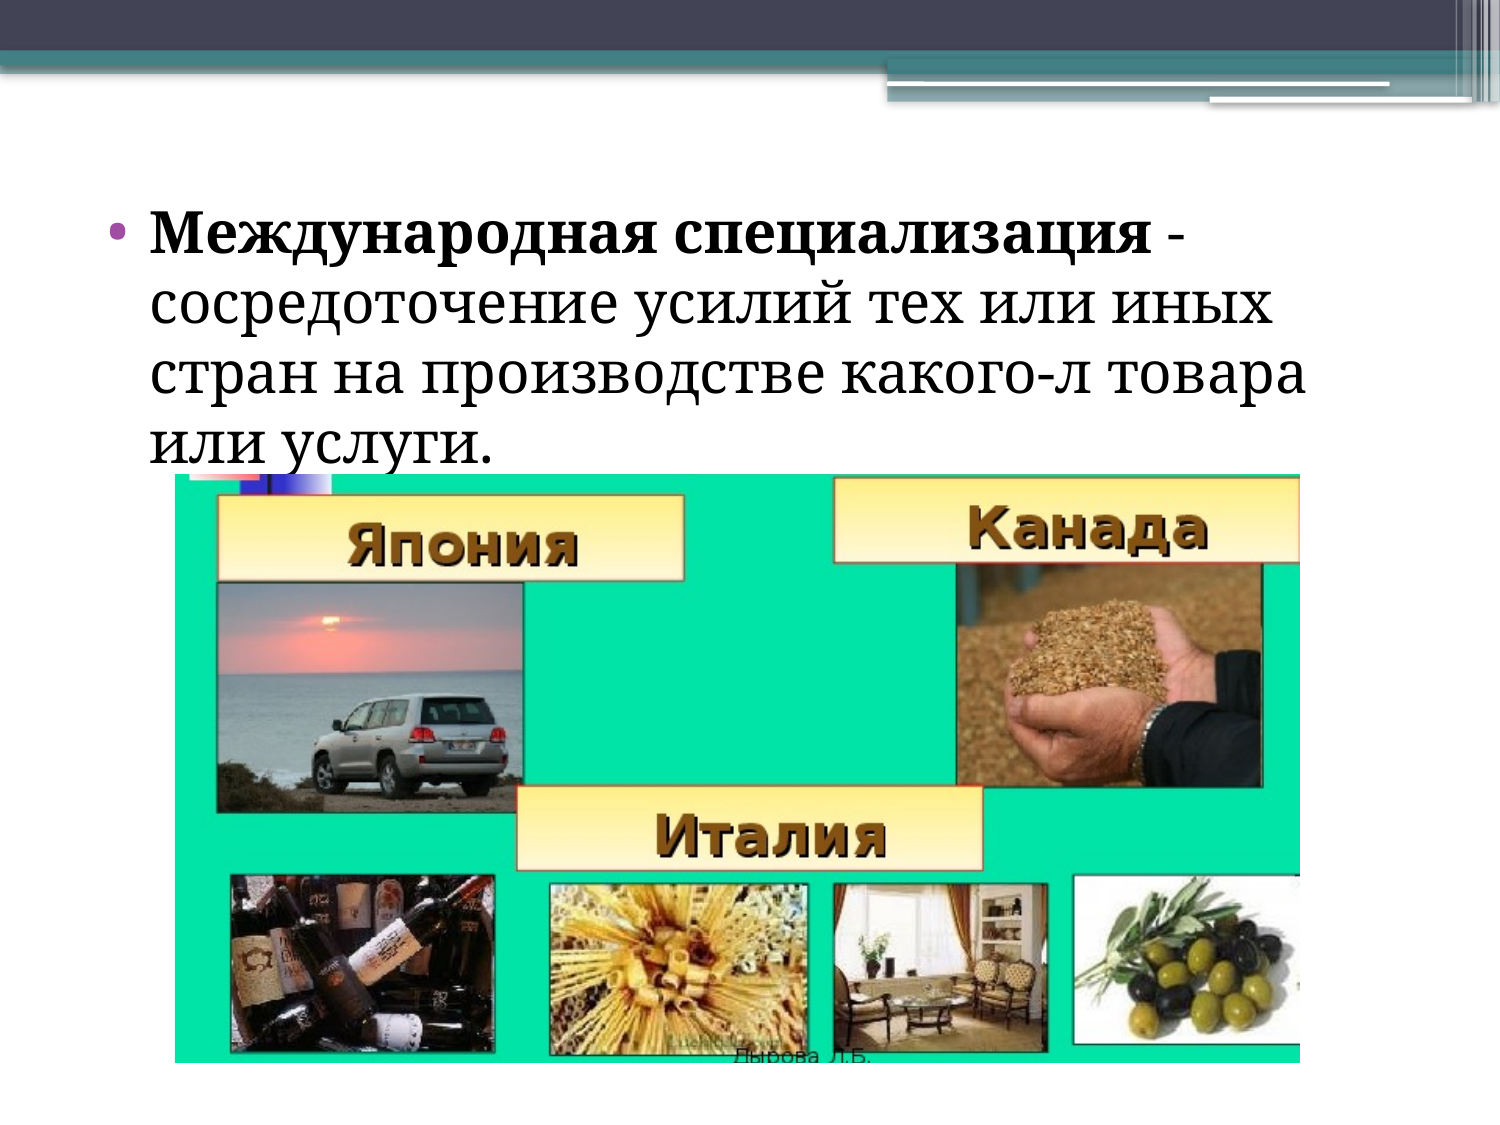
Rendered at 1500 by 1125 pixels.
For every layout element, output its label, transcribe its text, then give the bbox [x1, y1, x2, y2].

picture [174, 474, 1301, 1063]
list Международная специализация - сосредоточение усилий тех или иных стран на производстве какого-л товара или услуги. [75, 187, 1425, 897]
